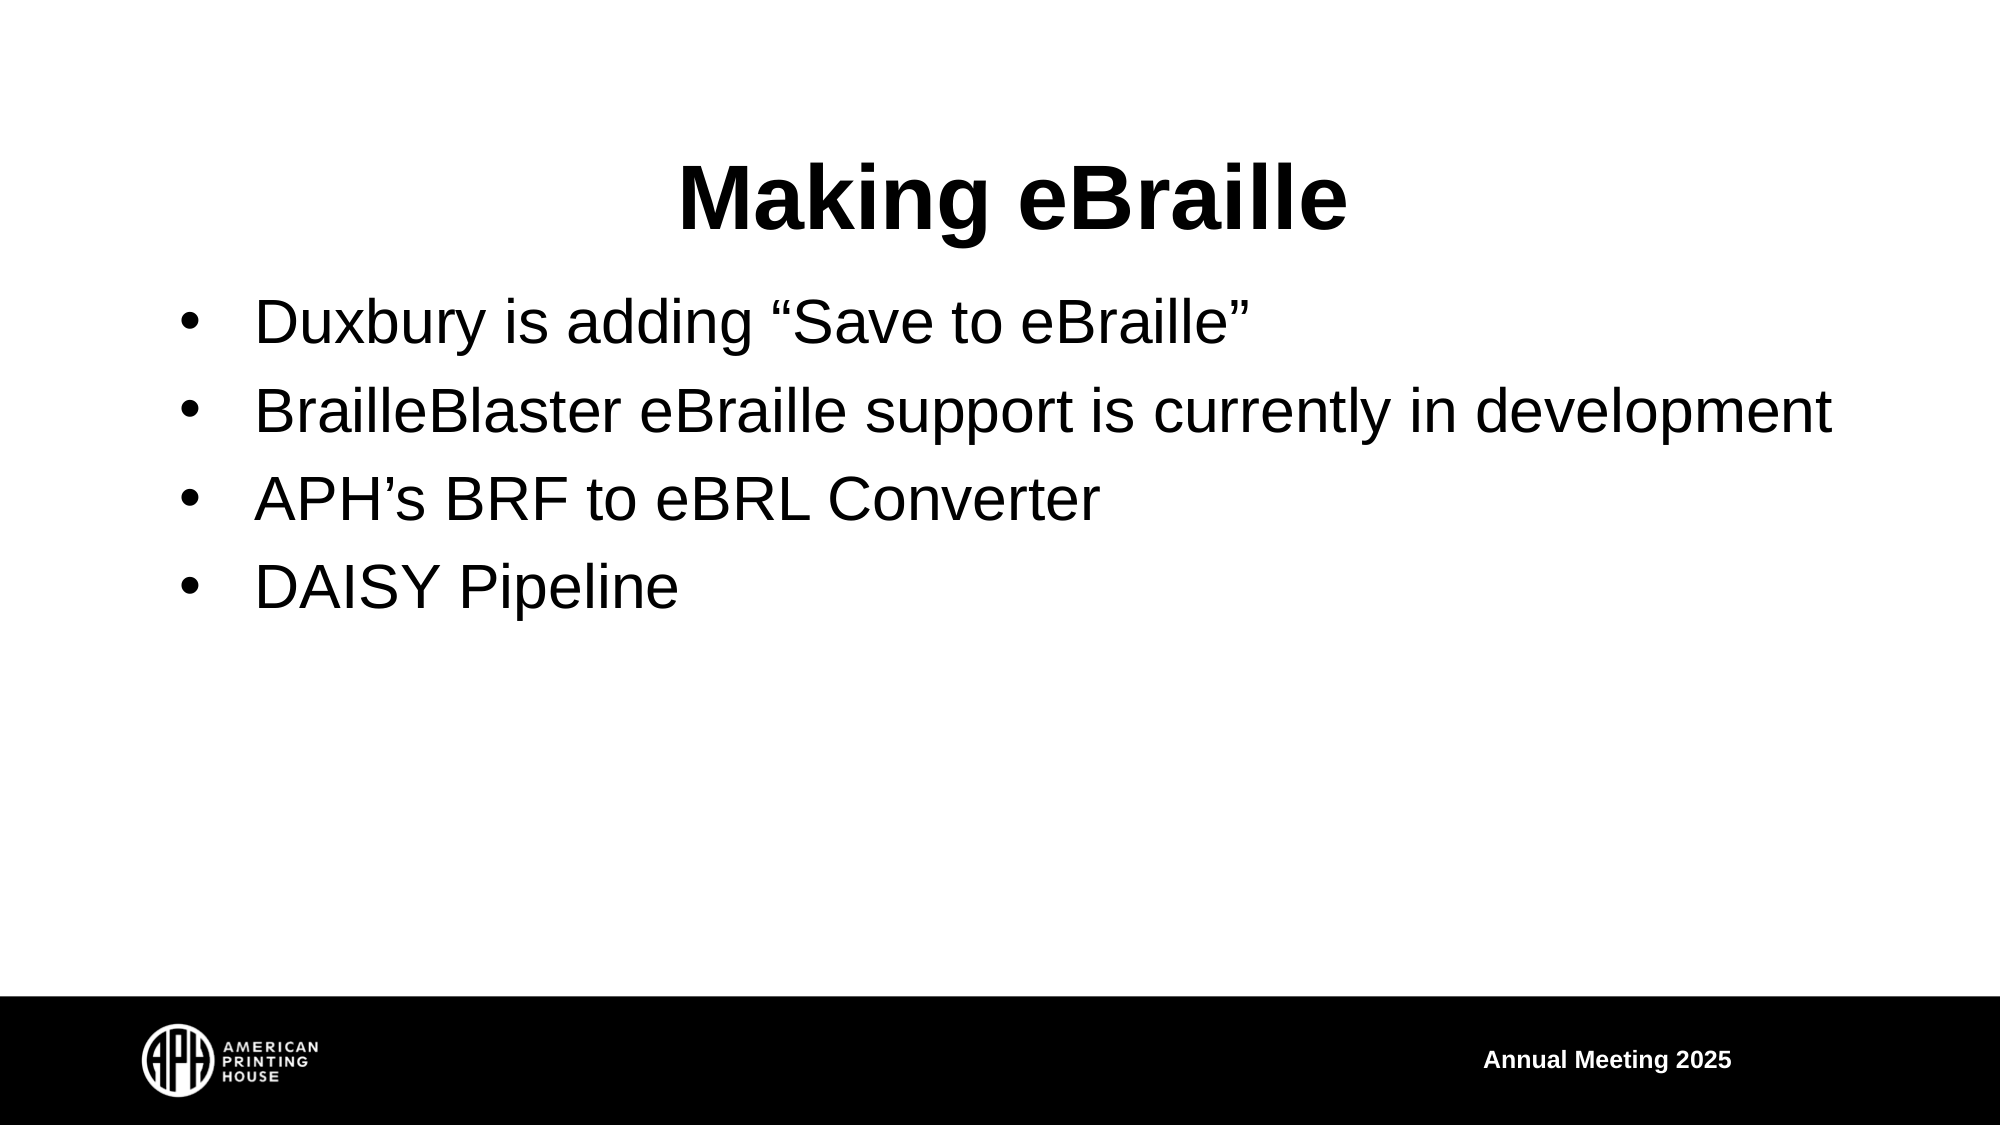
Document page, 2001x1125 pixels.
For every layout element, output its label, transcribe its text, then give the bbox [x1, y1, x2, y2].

picture [137, 1019, 326, 1102]
title Making eBraille [164, 128, 1863, 271]
list Duxbury is adding “Save to eBraille” BrailleBlaster eBraille support is currently in development APH’s BRF to eBRL Converter DAISY Pipeline [164, 282, 1863, 925]
footer Annual Meeting 2025 [794, 1047, 1748, 1070]
